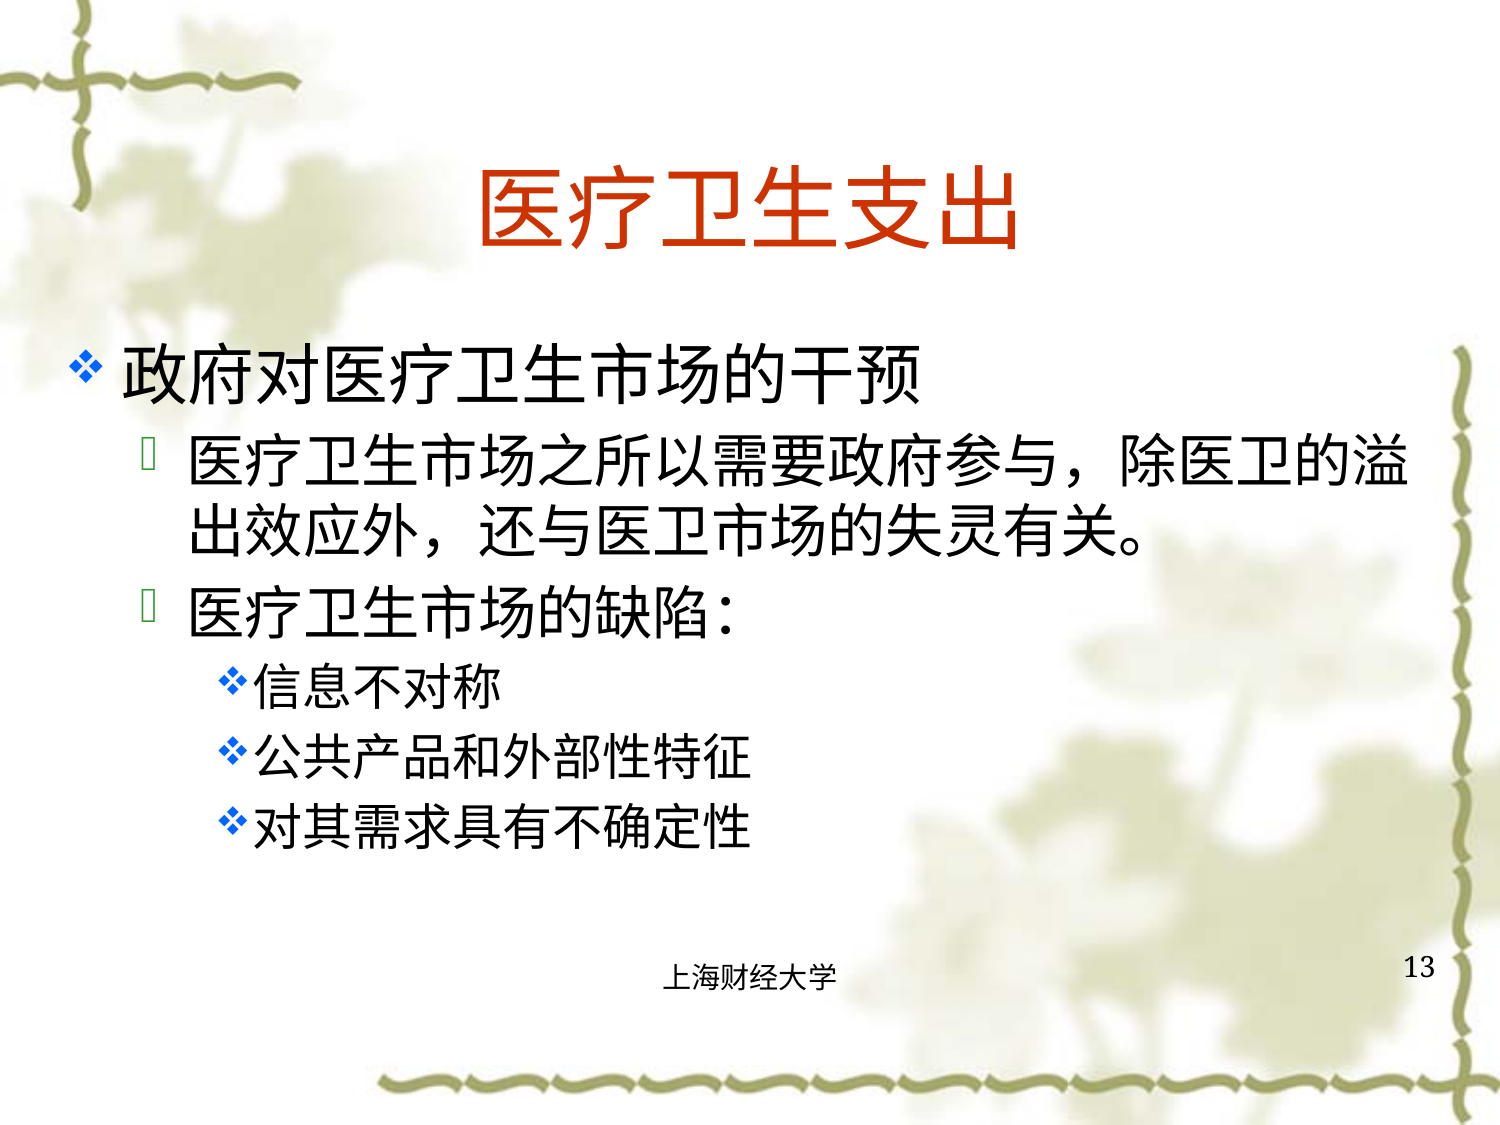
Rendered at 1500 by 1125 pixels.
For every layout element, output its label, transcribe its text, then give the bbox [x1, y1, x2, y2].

title 医疗卫生支出 [49, 112, 1451, 301]
list 政府对医疗卫生市场的干预 医疗卫生市场之所以需要政府参与，除医卫的溢出效应外，还与医卫市场的失灵有关。 医疗卫生市场的缺陷： 信息不对称 公共产品和外部性特征 对其需求具有不确定性 [49, 324, 1452, 963]
picture [0, 0, 1500, 1125]
slide_number 13 [1074, 940, 1451, 1066]
footer 上海财经大学 [512, 952, 988, 1066]
